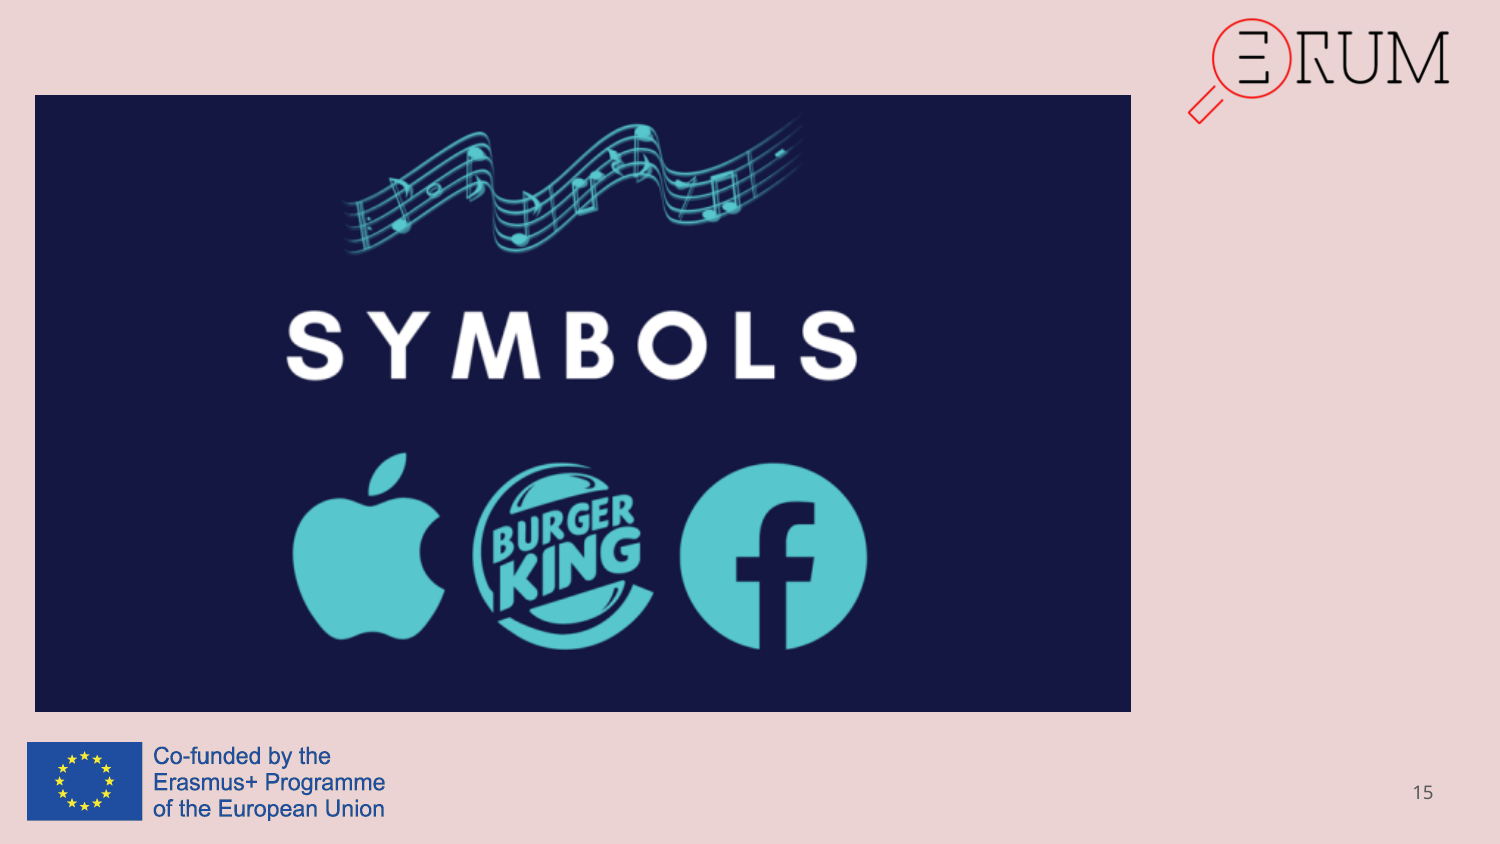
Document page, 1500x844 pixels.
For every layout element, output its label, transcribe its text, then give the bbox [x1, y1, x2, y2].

picture [27, 742, 385, 821]
picture [34, 95, 1131, 712]
slide_number 15 [1358, 761, 1449, 826]
picture [1136, 0, 1500, 137]
